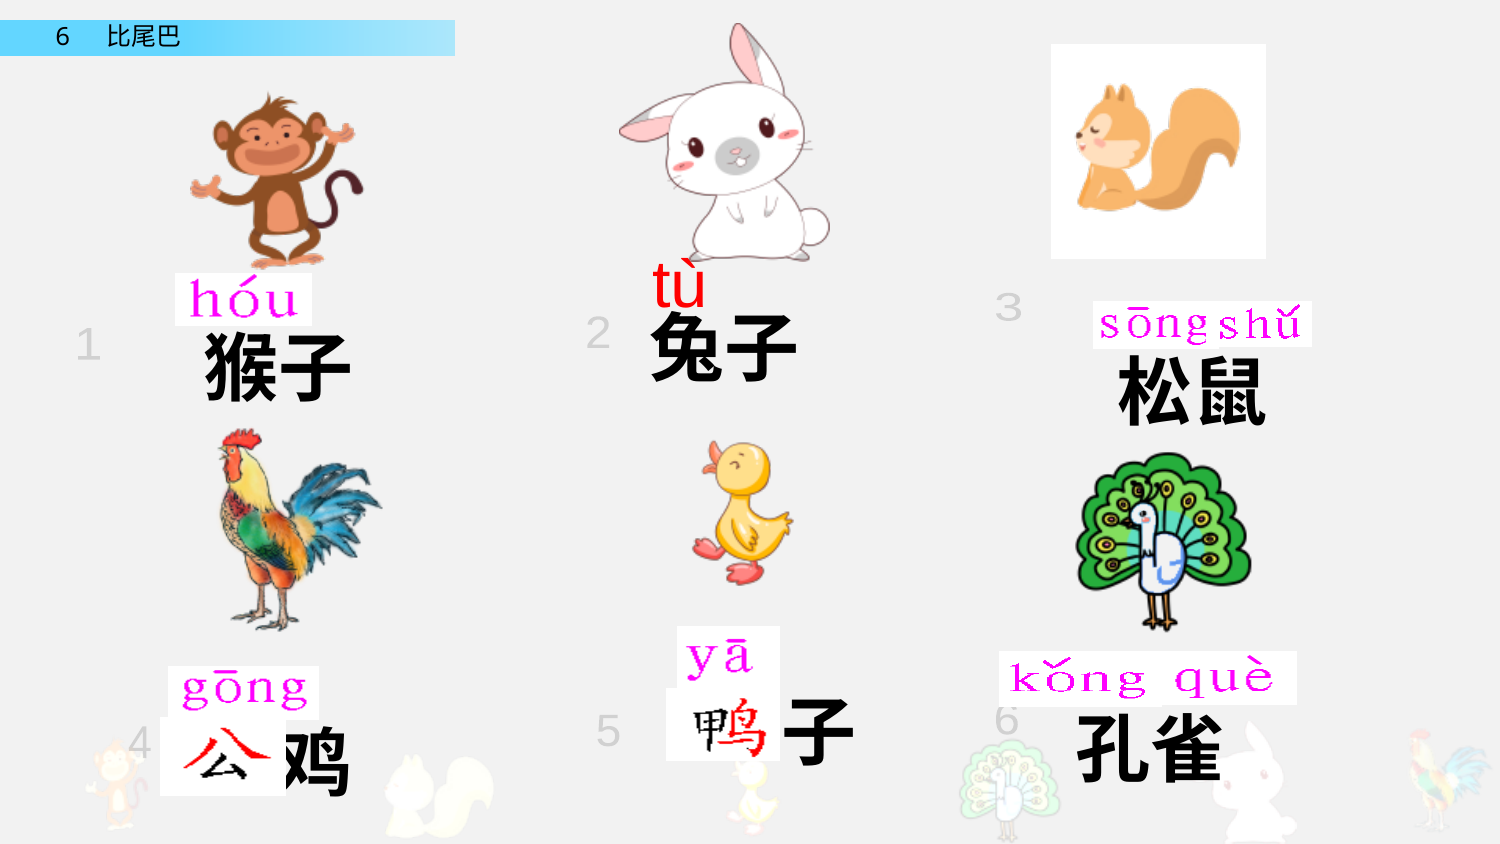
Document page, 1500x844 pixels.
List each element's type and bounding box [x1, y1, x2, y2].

text_box [175, 75, 393, 413]
text_box [999, 421, 1297, 800]
text_box [160, 413, 401, 815]
text_box [1050, 43, 1312, 443]
text_box [619, 23, 830, 399]
text_box [644, 413, 868, 784]
